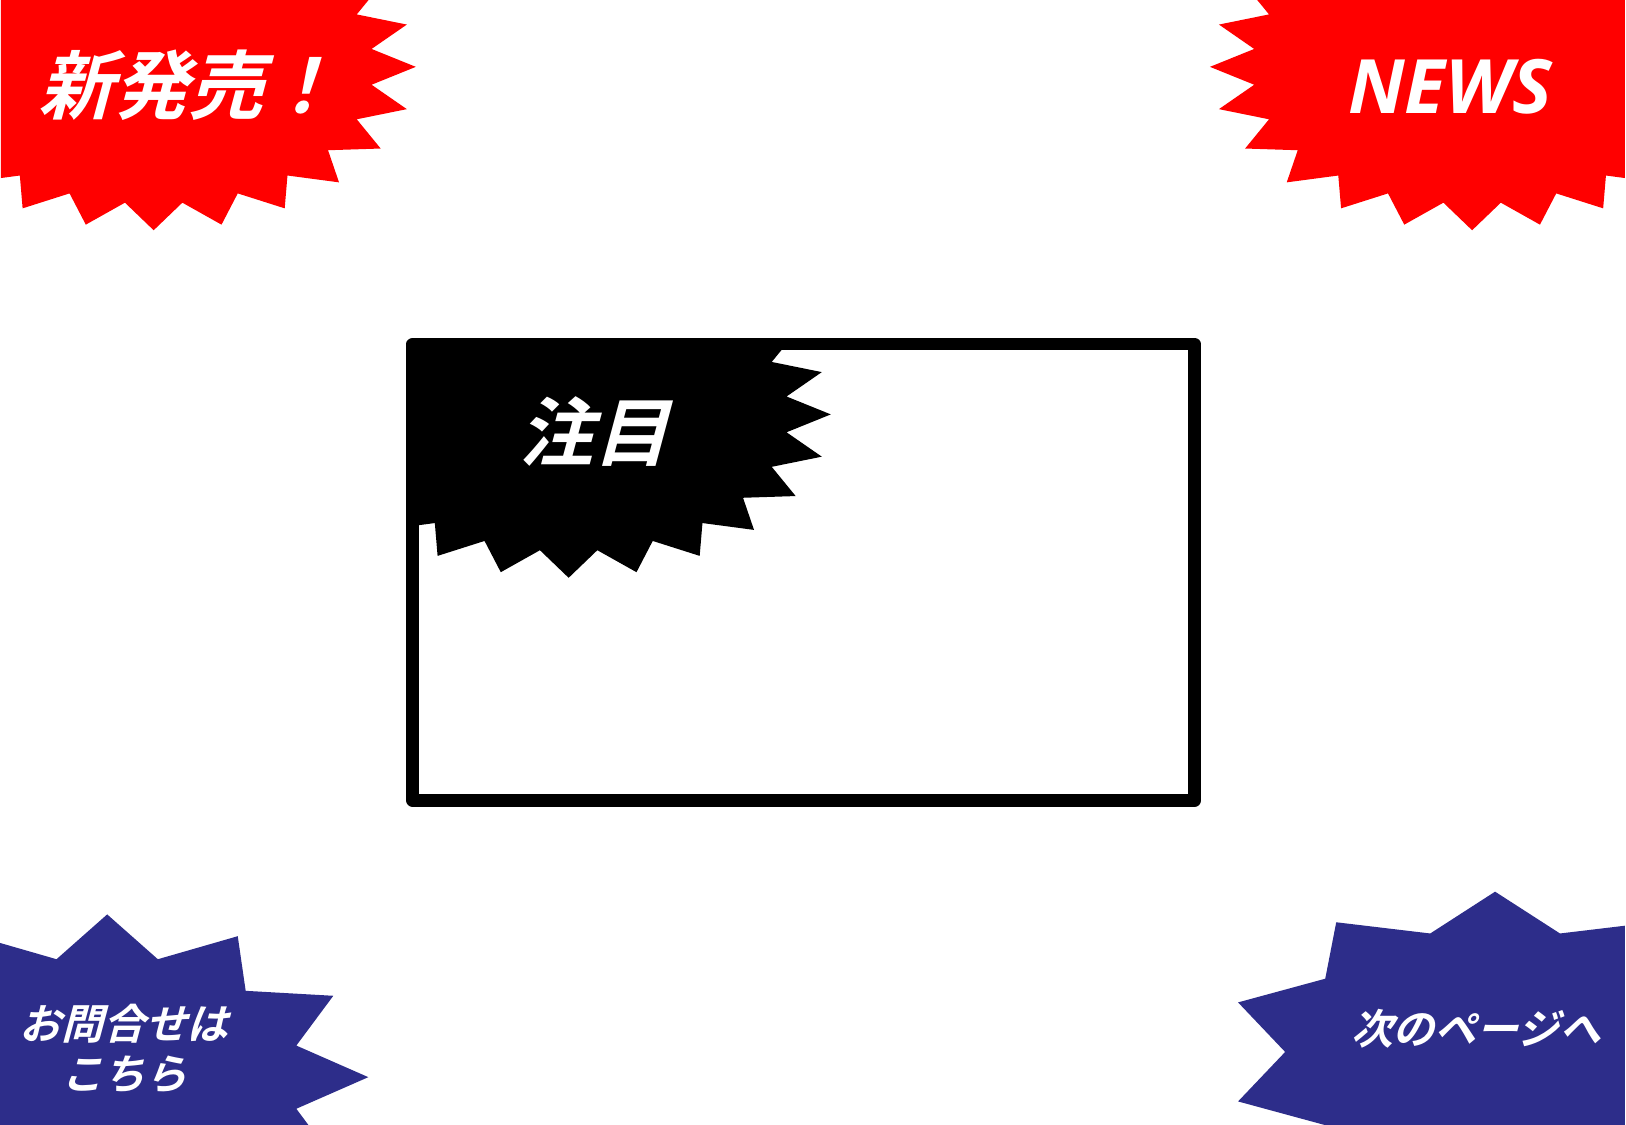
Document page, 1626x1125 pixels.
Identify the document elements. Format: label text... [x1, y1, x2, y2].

text_box 新発売！ [24, 30, 354, 136]
text_box [412, 344, 1195, 801]
text_box [1236, 889, 1625, 1125]
text_box お問合せは こちら [5, 990, 244, 1106]
text_box [0, 912, 371, 1125]
text_box 次のページへ [1336, 995, 1616, 1061]
text_box 注目 [503, 377, 684, 483]
text_box NEWS [1333, 30, 1568, 136]
text_box [1207, 0, 1625, 233]
text_box [413, 345, 833, 580]
text_box [2, 0, 1625, 1125]
text_box [0, 0, 418, 233]
